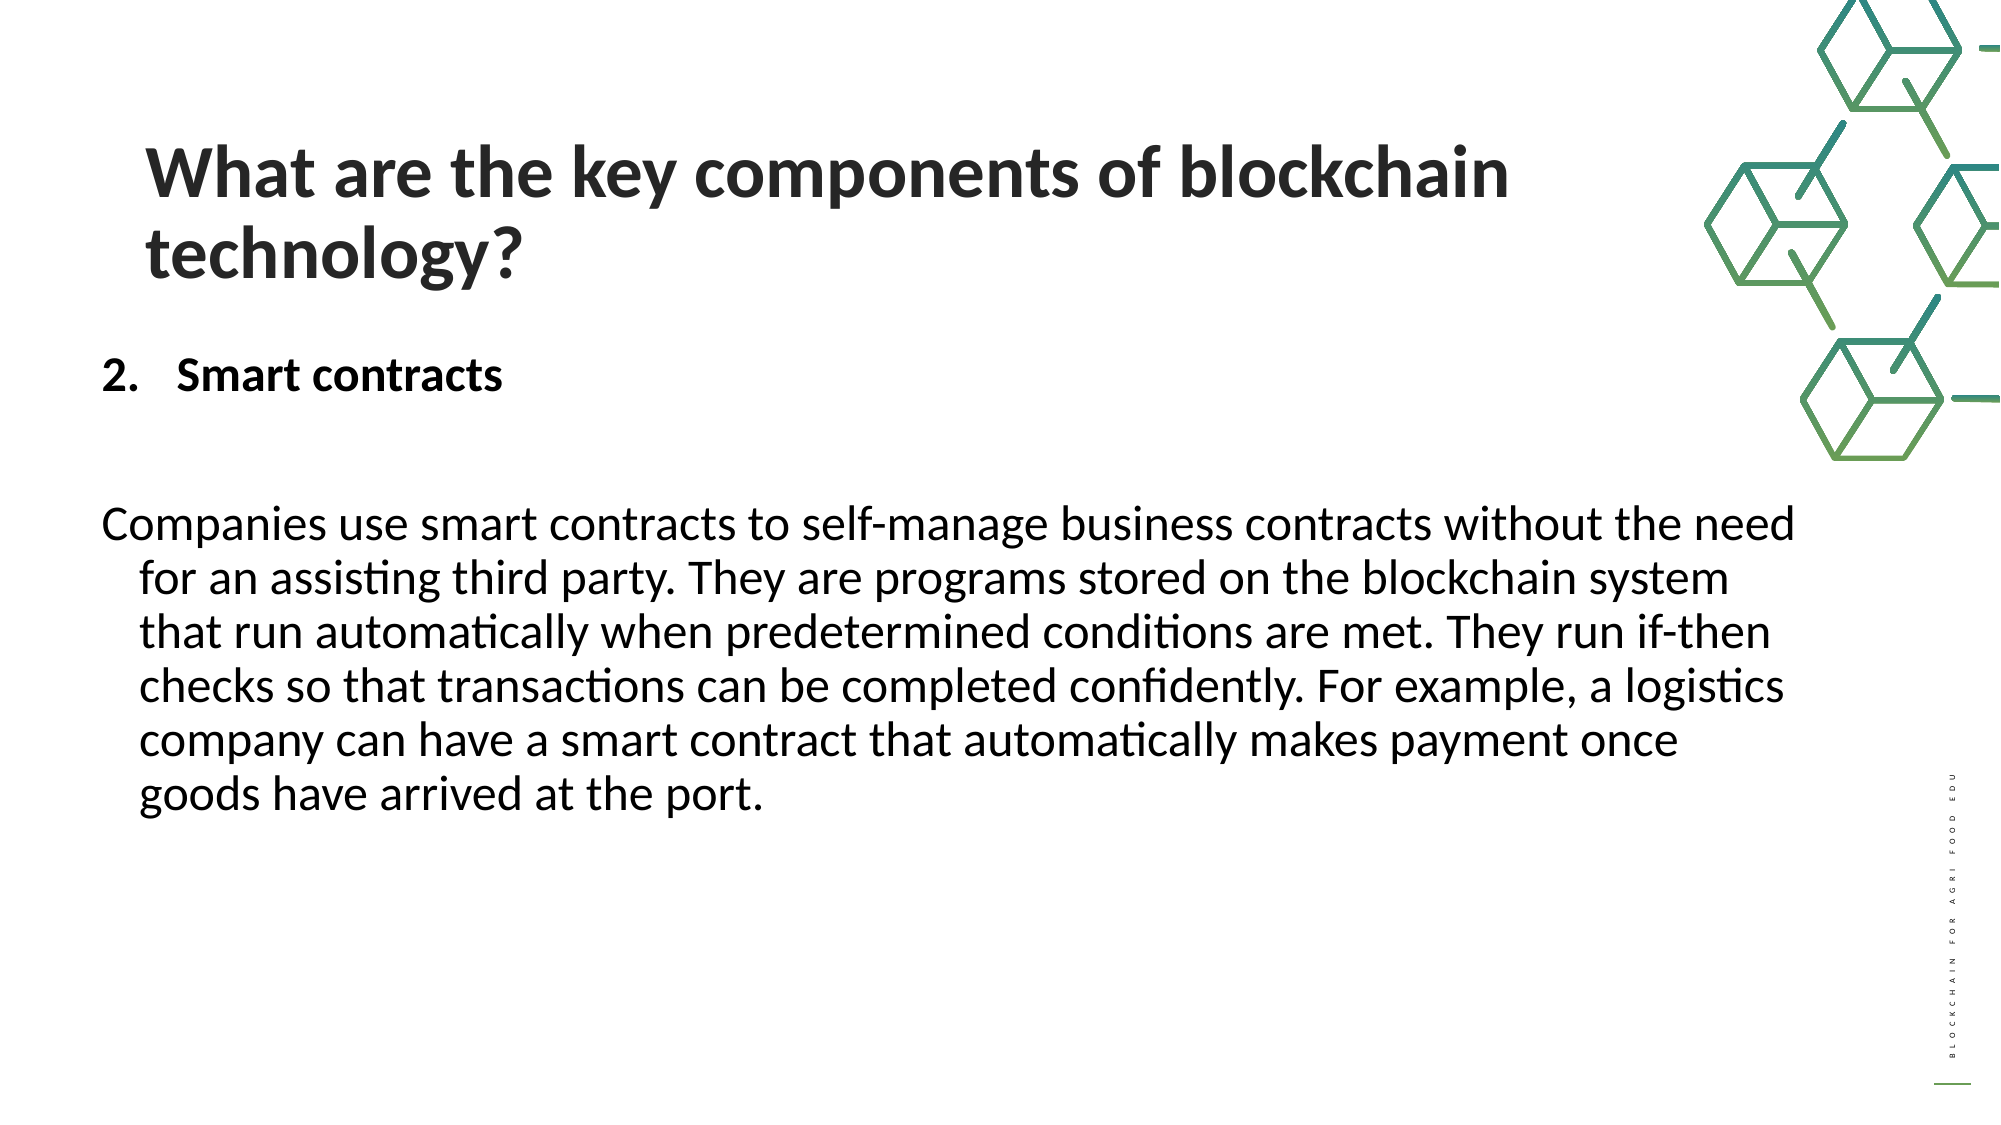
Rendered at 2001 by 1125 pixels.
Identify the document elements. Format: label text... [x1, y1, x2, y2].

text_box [1704, 0, 2000, 461]
list Smart contracts Companies use smart contracts to self-manage business contracts without the need for an assisting third party. They are programs stored on the blockchain system that run automatically when predetermined conditions are met. They run if-then checks so that transactions can be completed confidently. For example, a logistics company can have a smart contract that automatically makes payment once goods have arrived at the port. [86, 329, 1825, 1100]
list What are the key components of blockchain technology? [130, 124, 1704, 337]
